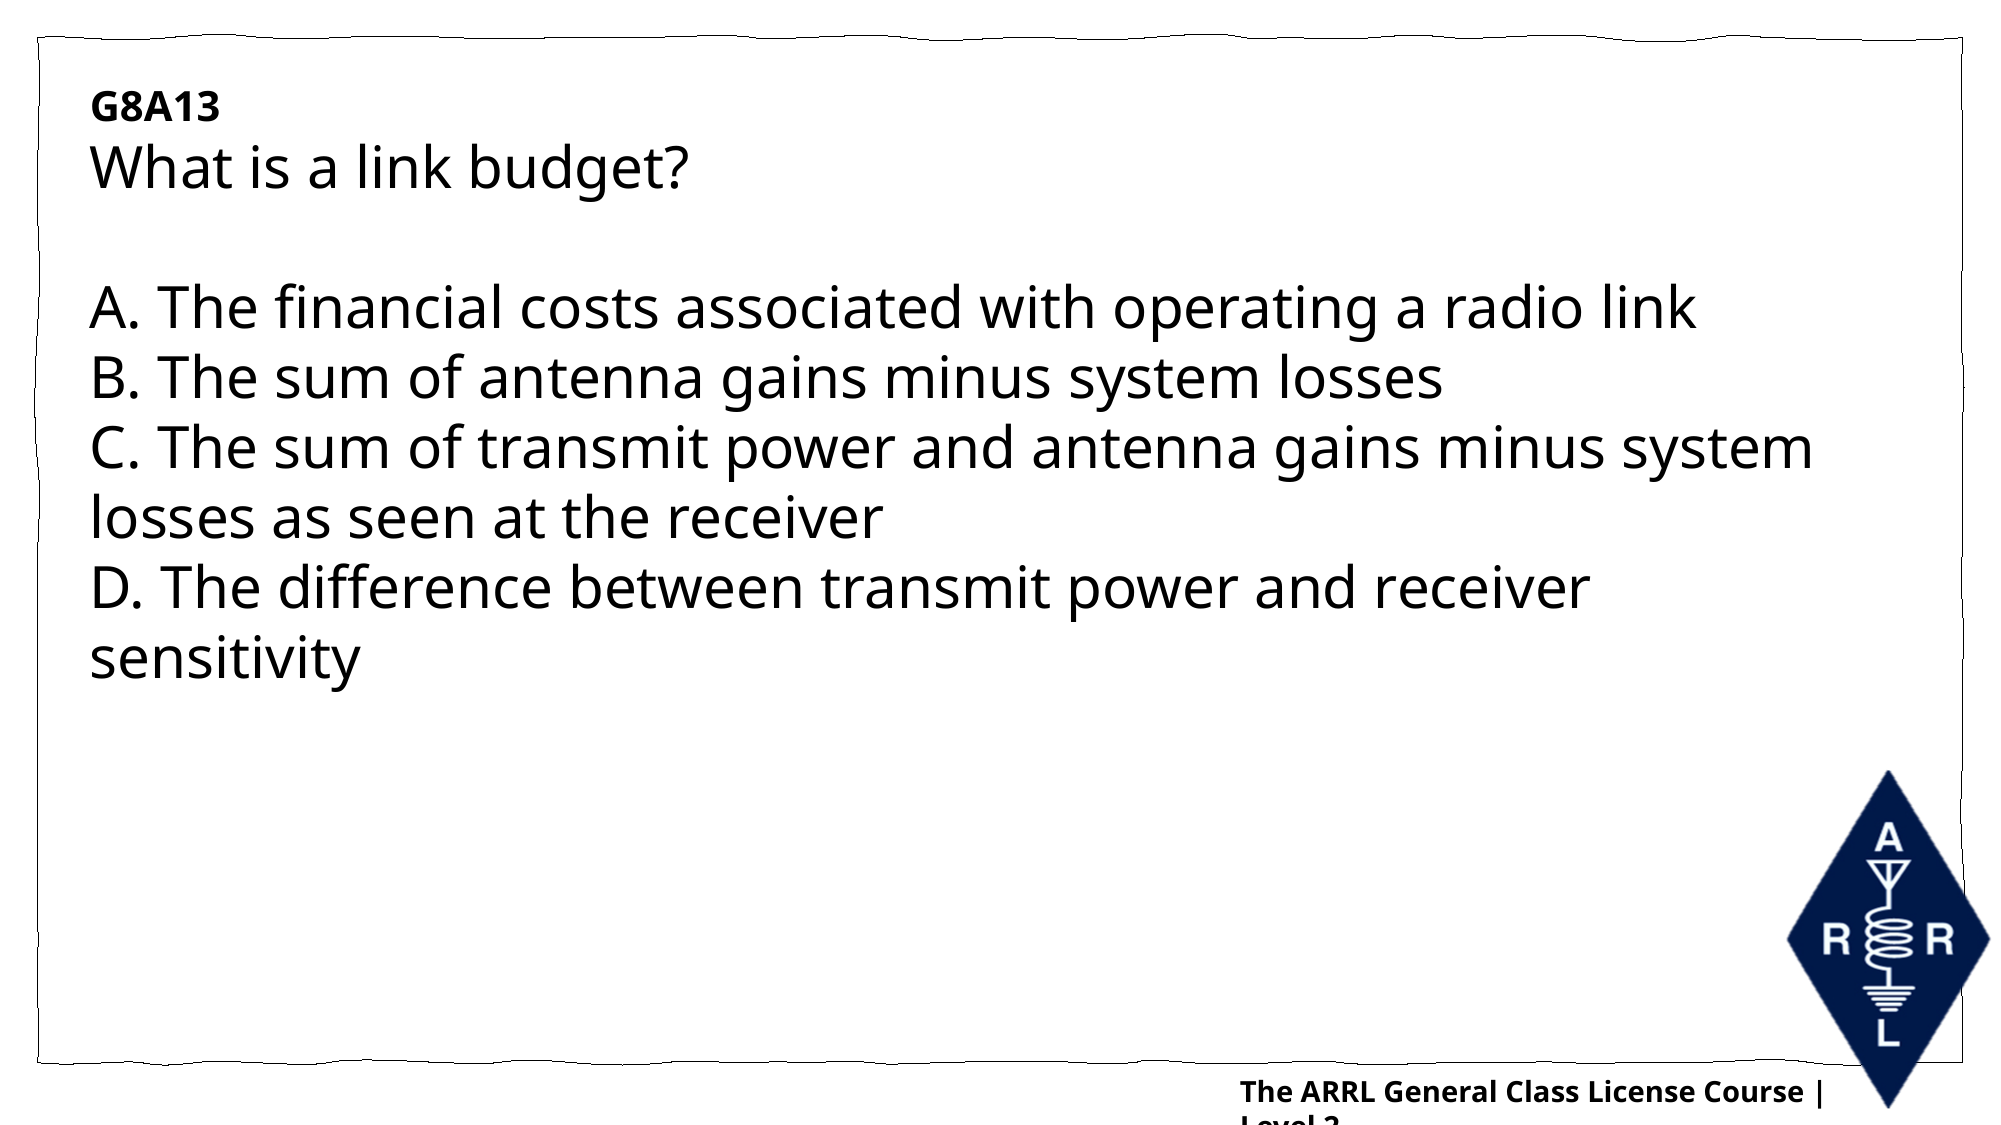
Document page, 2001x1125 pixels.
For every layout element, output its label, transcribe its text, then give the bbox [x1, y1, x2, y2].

picture [1773, 752, 1999, 1125]
text_box G8A13 What is a link budget? A. The financial costs associated with operating a radio link B. The sum of antenna gains minus system losses C. The sum of transmit power and antenna gains minus system losses as seen at the receiver D. The difference between transmit power and receiver sensitivity [75, 72, 1850, 698]
